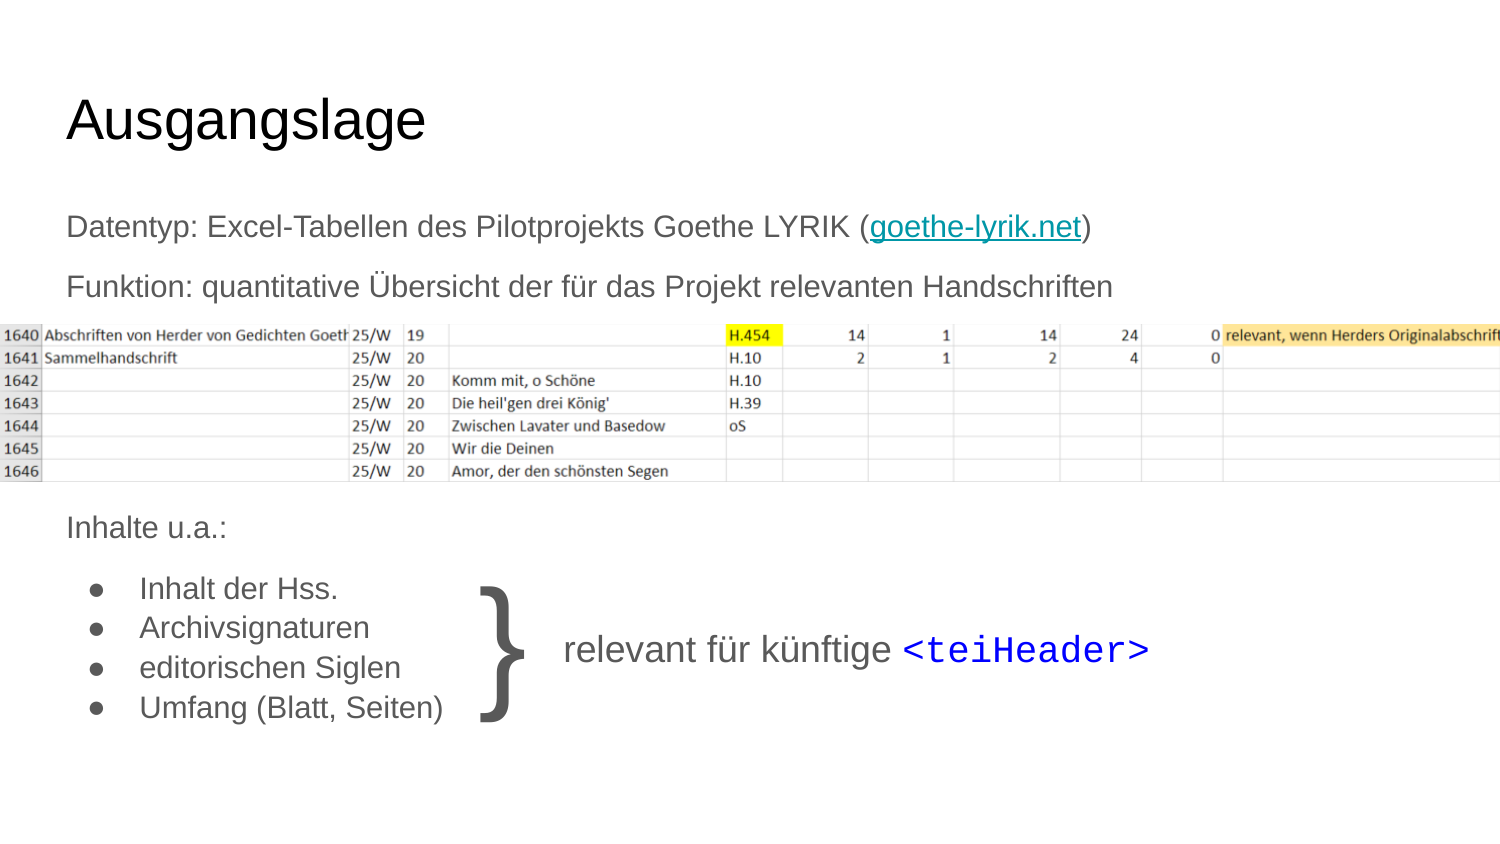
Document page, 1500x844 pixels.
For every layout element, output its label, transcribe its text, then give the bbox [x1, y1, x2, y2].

text_box } [463, 531, 503, 741]
text_box relevant für künftige <teiHeader> [548, 609, 1224, 697]
picture [0, 324, 1500, 482]
list Datentyp: Excel-Tabellen des Pilotprojekts Goethe LYRIK (goethe-lyrik.net) Funktion: quantitative Übersicht der für das Projekt relevanten Handschriften Inhalte u.a.: Inhalt der Hss. Archivsignaturen editorischen Siglen Umfang (Blatt, Seiten) [51, 490, 1449, 750]
title Ausgangslage [51, 72, 1449, 167]
list Datentyp: Excel-Tabellen des Pilotprojekts Goethe LYRIK (goethe-lyrik.net) Funktion: quantitative Übersicht der für das Projekt relevanten Handschriften Inhalte u.a.: Inhalt der Hss. Archivsignaturen editorischen Siglen Umfang (Blatt, Seiten) [51, 189, 1449, 322]
